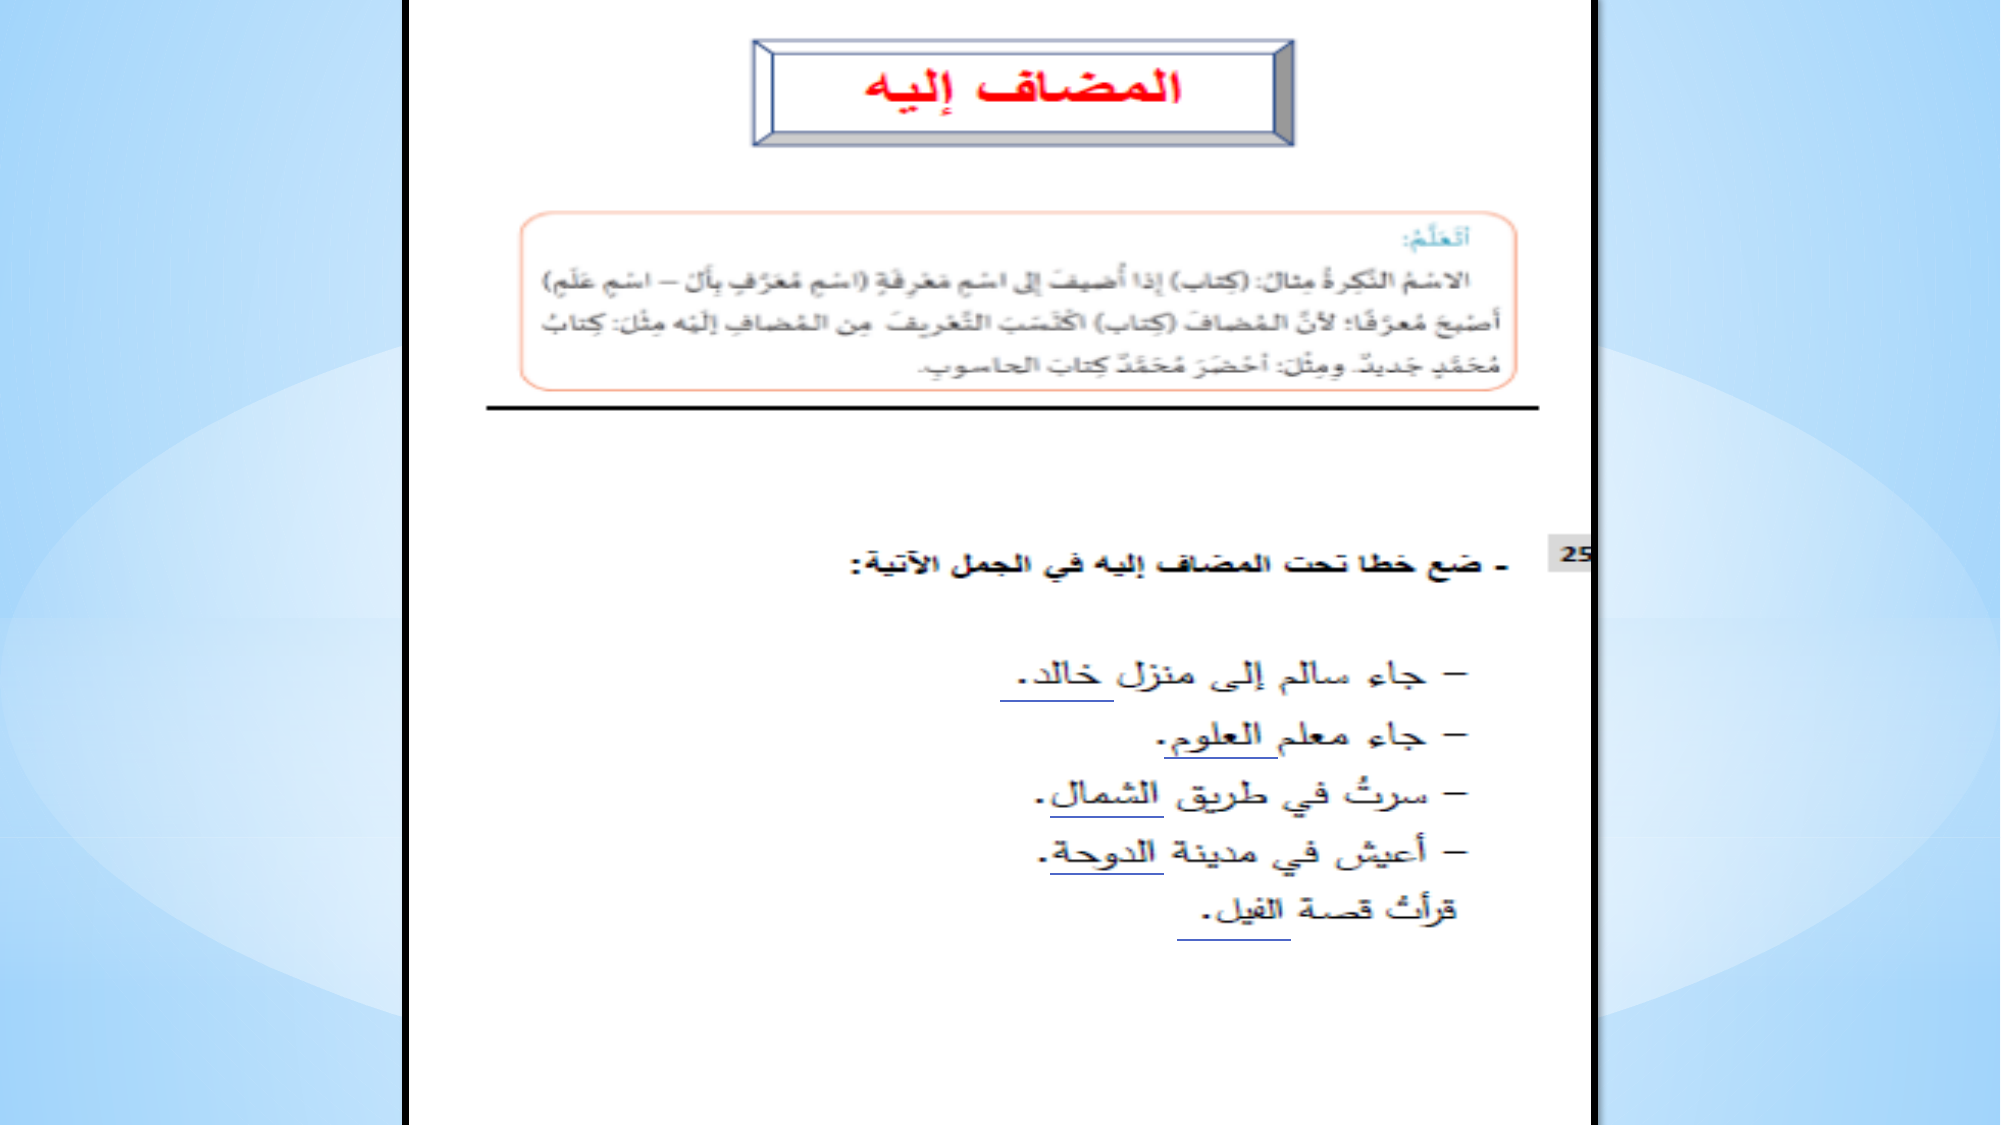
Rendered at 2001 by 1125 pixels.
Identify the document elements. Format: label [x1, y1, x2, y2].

picture [408, 0, 1592, 1125]
